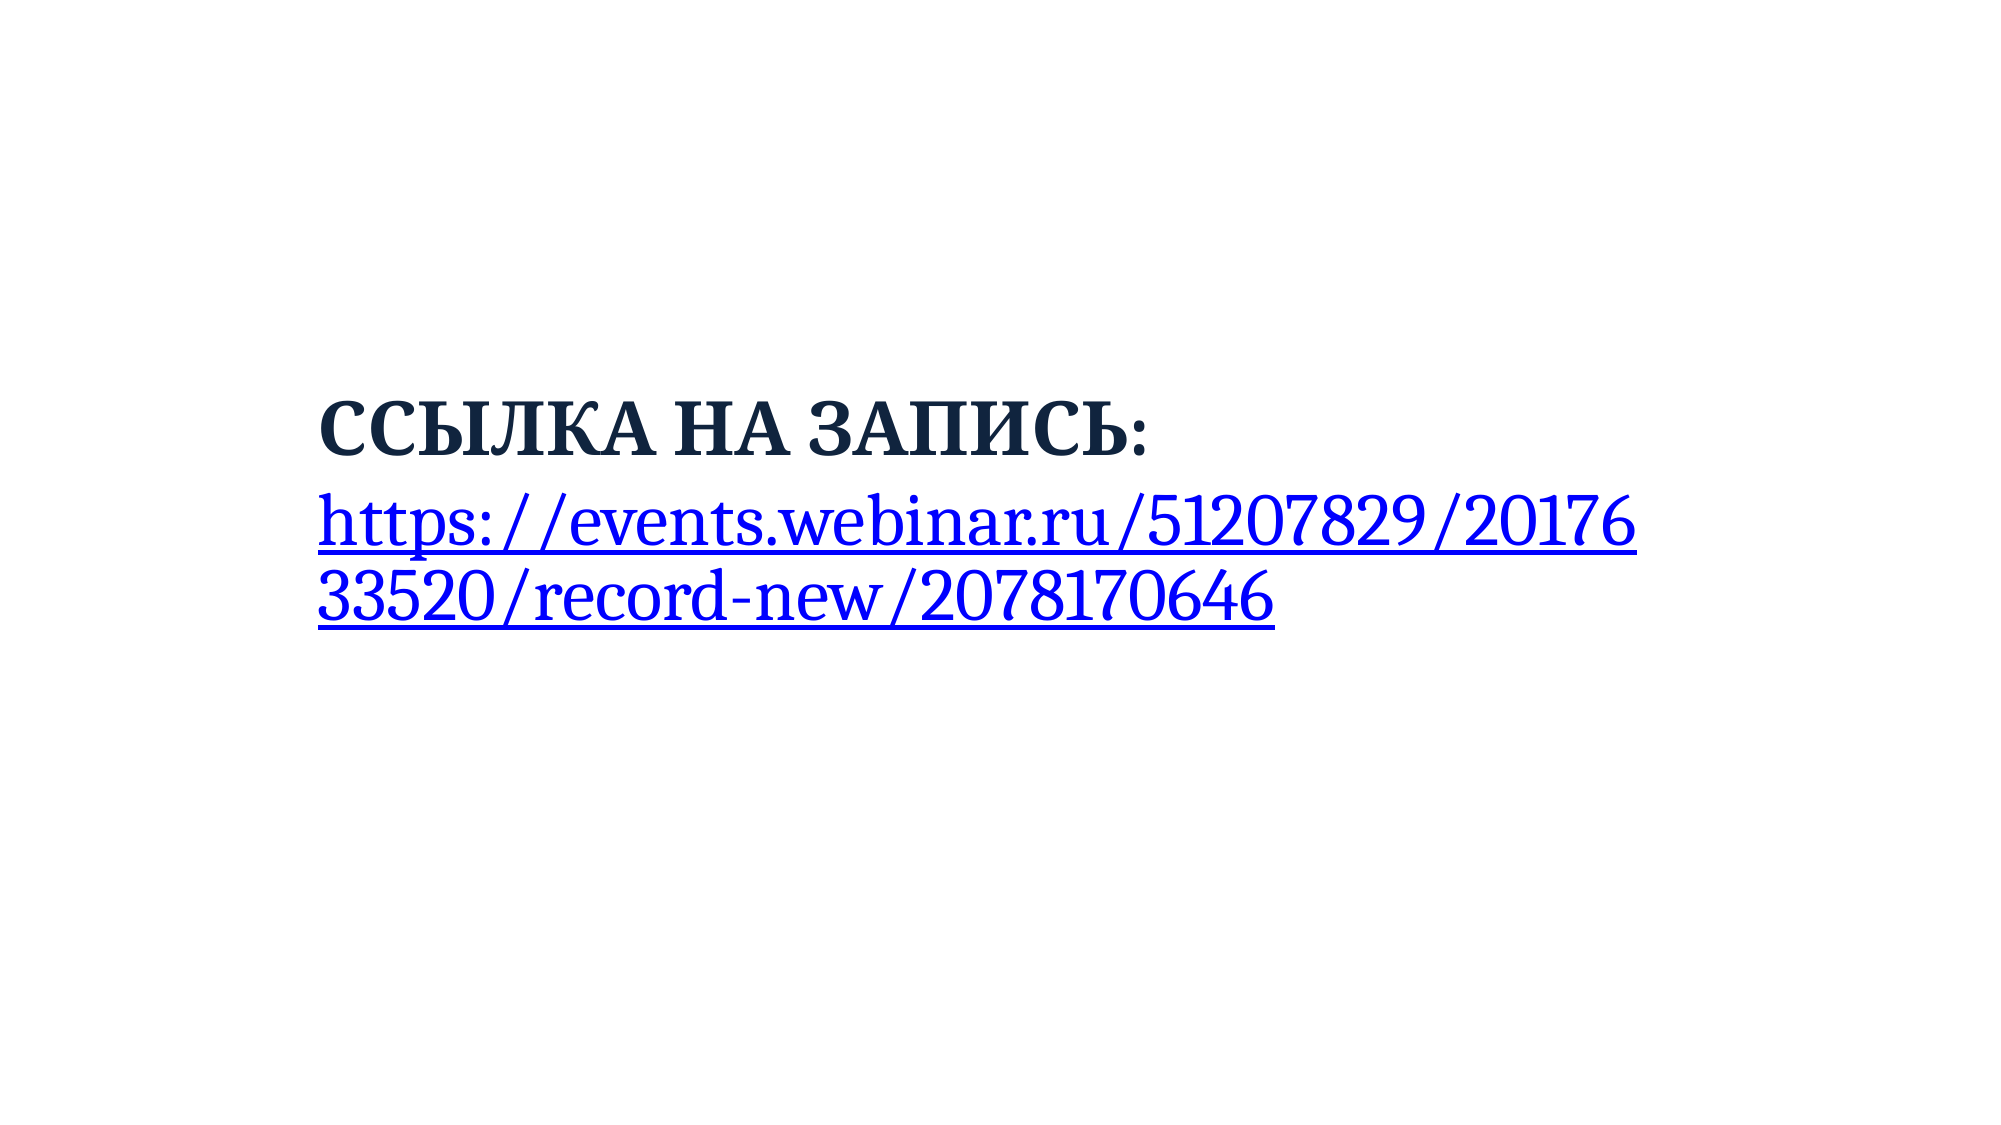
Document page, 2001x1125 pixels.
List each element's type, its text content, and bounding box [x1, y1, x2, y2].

text_box ССЫЛКА НА ЗАПИСЬ: https://events.webinar.ru/51207829/2017633520/record-new/2078170646 [303, 373, 1686, 658]
